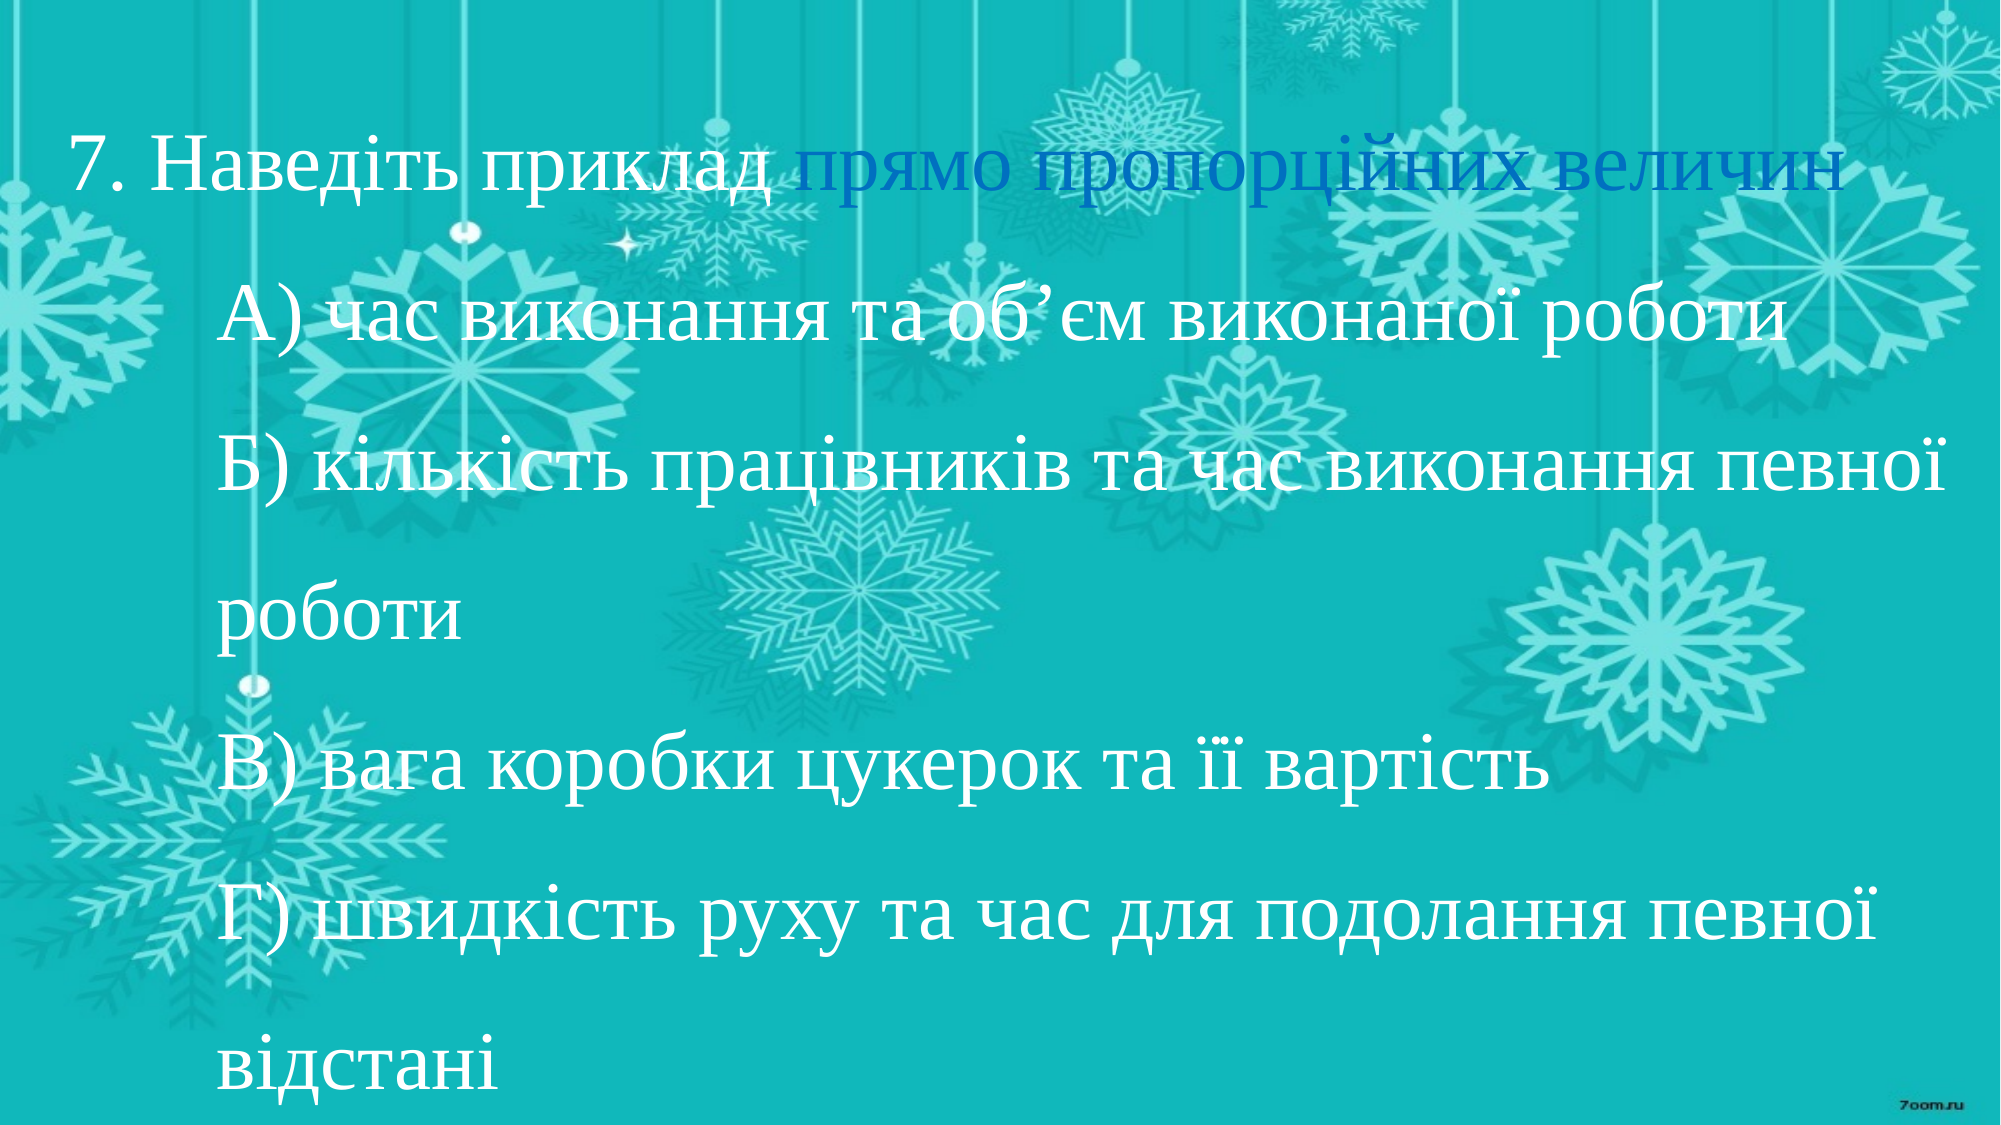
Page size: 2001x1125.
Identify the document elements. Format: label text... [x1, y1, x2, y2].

picture [0, 0, 2001, 1125]
text_box 7. Наведіть приклад прямо пропорційних величин А) час виконання та об’єм виконаної роботи Б) кількість працівників та час виконання певної роботи В) вага коробки цукерок та її вартість Г) швидкість руху та час для подолання певної відстані [51, 49, 2000, 1114]
